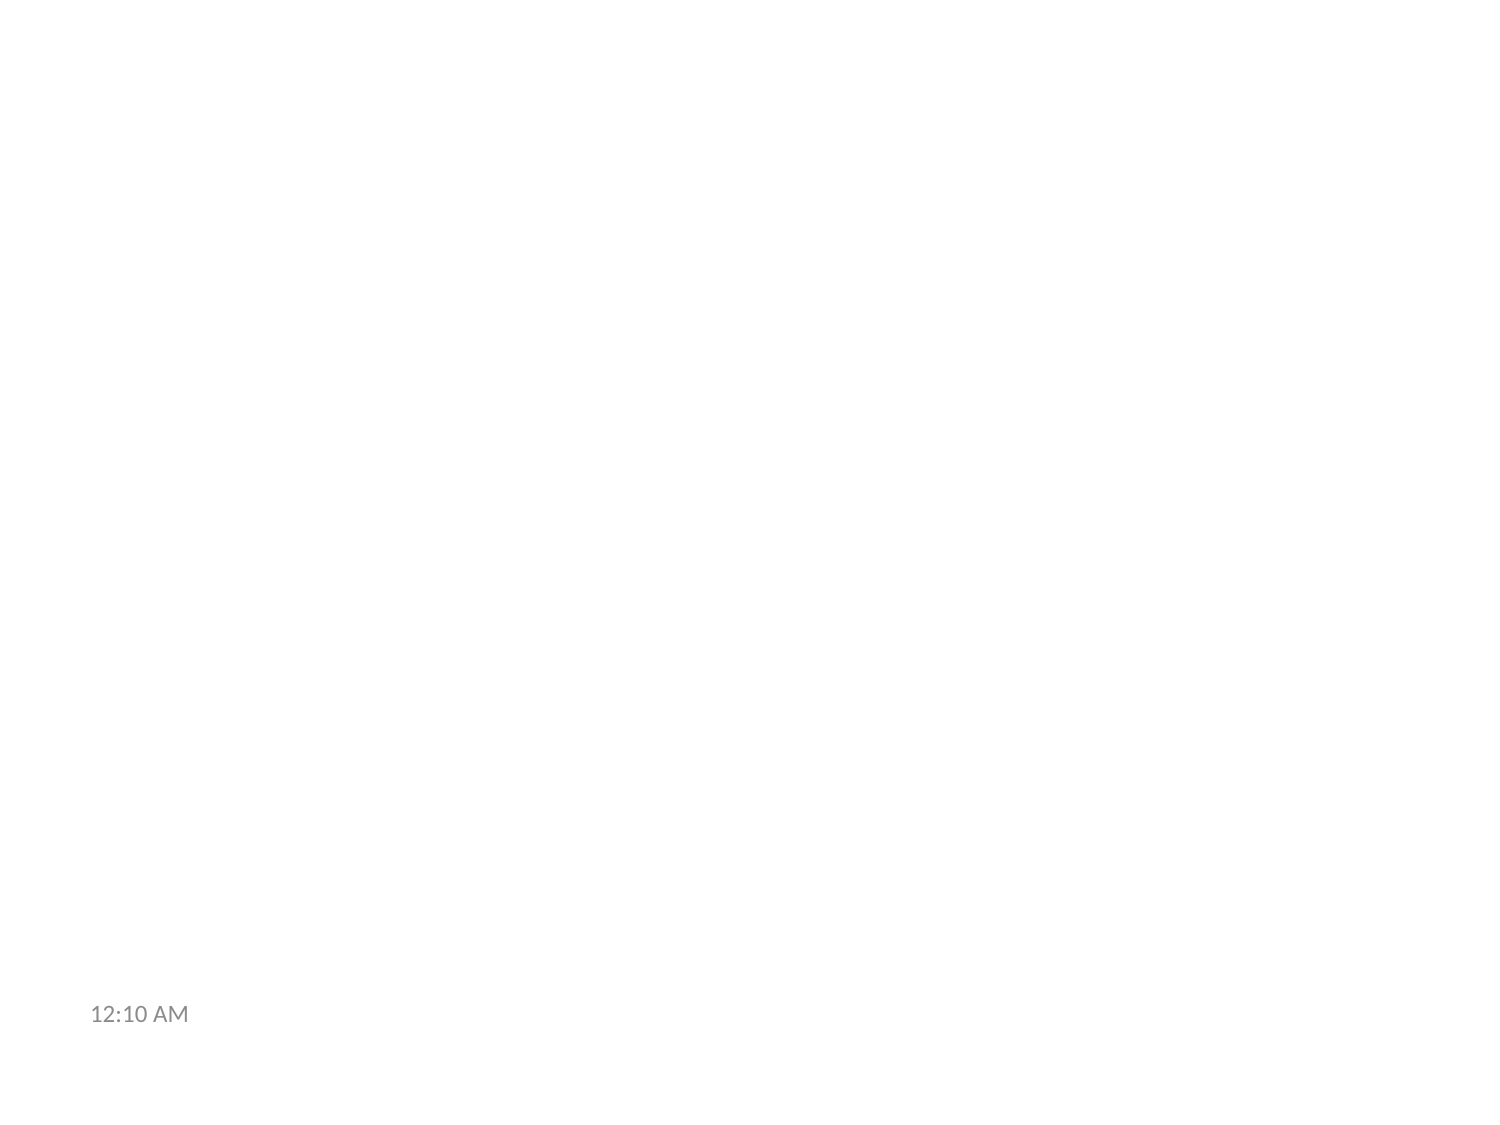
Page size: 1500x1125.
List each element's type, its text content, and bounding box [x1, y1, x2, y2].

text_box 3:35 PM [75, 982, 425, 1043]
